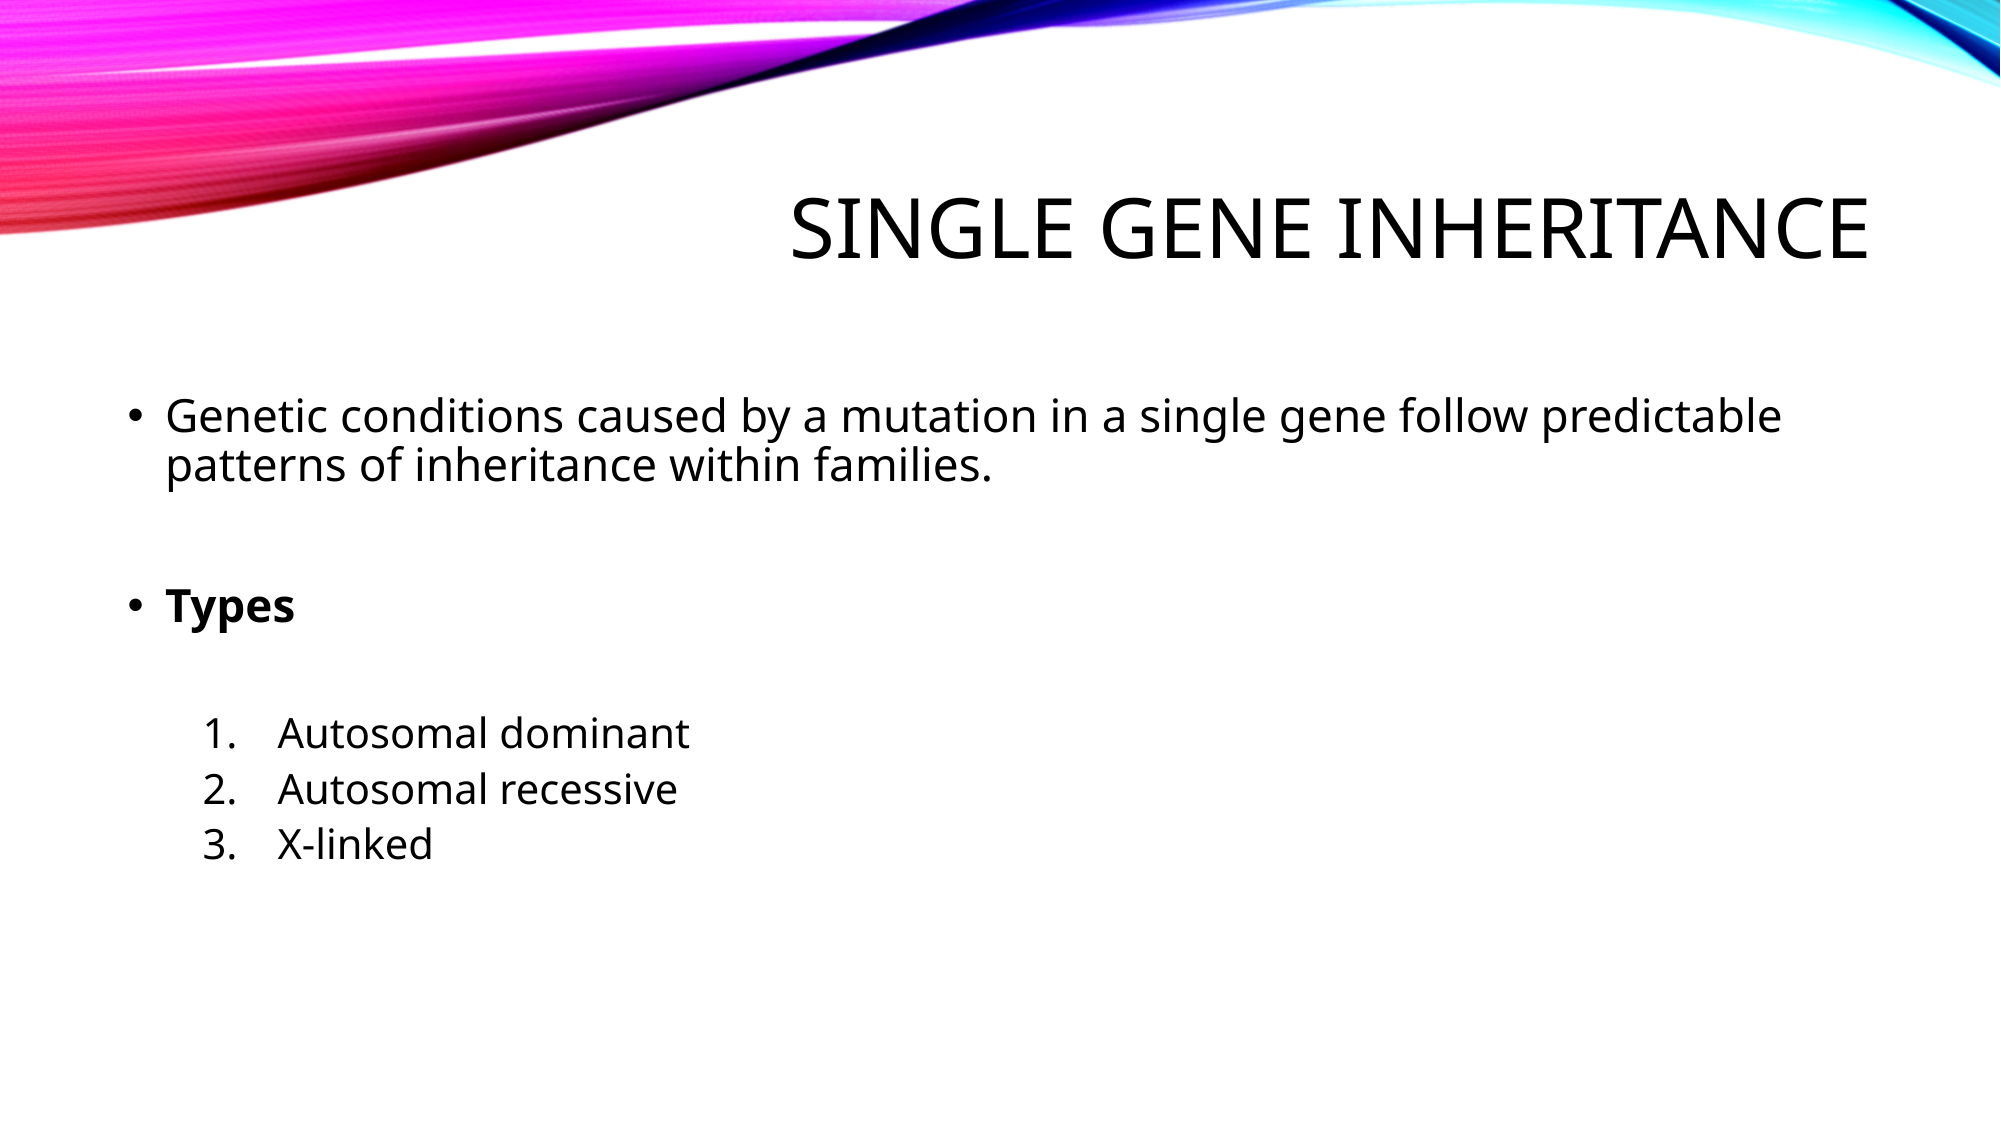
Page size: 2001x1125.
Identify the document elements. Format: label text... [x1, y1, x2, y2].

picture [1890, 0, 2000, 75]
title Single gene inheritance [474, 125, 1888, 338]
list Genetic conditions caused by a mutation in a single gene follow predictable patterns of inheritance within families. Types Autosomal dominant Autosomal recessive X-linked [112, 385, 1888, 1021]
picture [0, 0, 2000, 237]
picture [1910, 0, 2000, 45]
